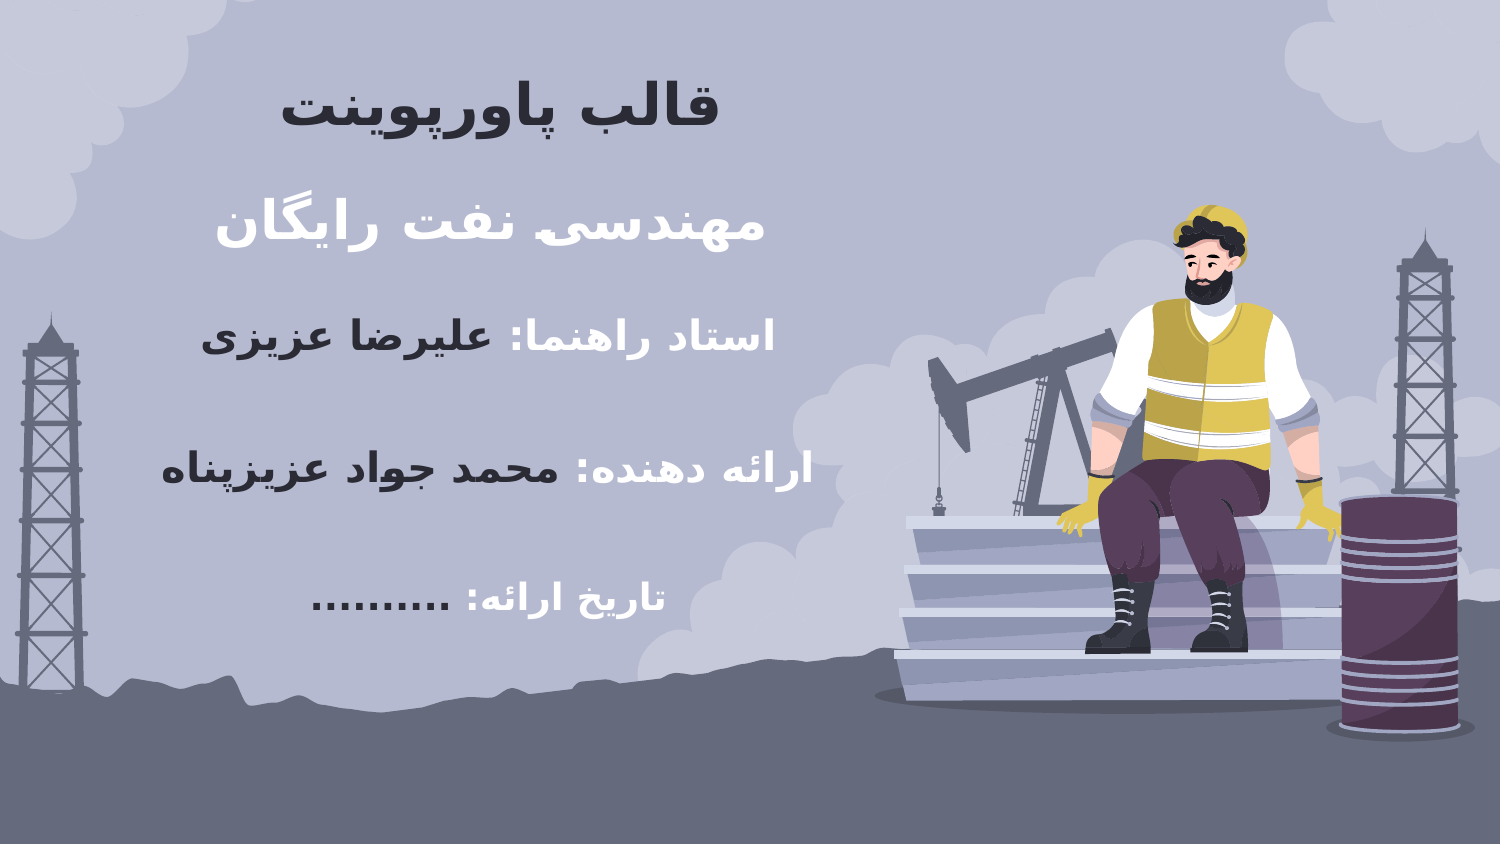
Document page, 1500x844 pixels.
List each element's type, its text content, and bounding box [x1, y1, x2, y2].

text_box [874, 204, 1382, 715]
text_box استاد راهنما: علیرضا عزیزی [80, 300, 869, 366]
text_box ارائه دهنده: محمد جواد عزیزپناه [80, 433, 869, 499]
text_box قالب پاورپوینت مهندسی نفت رایگان [59, 24, 923, 258]
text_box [1325, 493, 1476, 742]
text_box تاریخ ارائه: .......... [80, 565, 869, 626]
